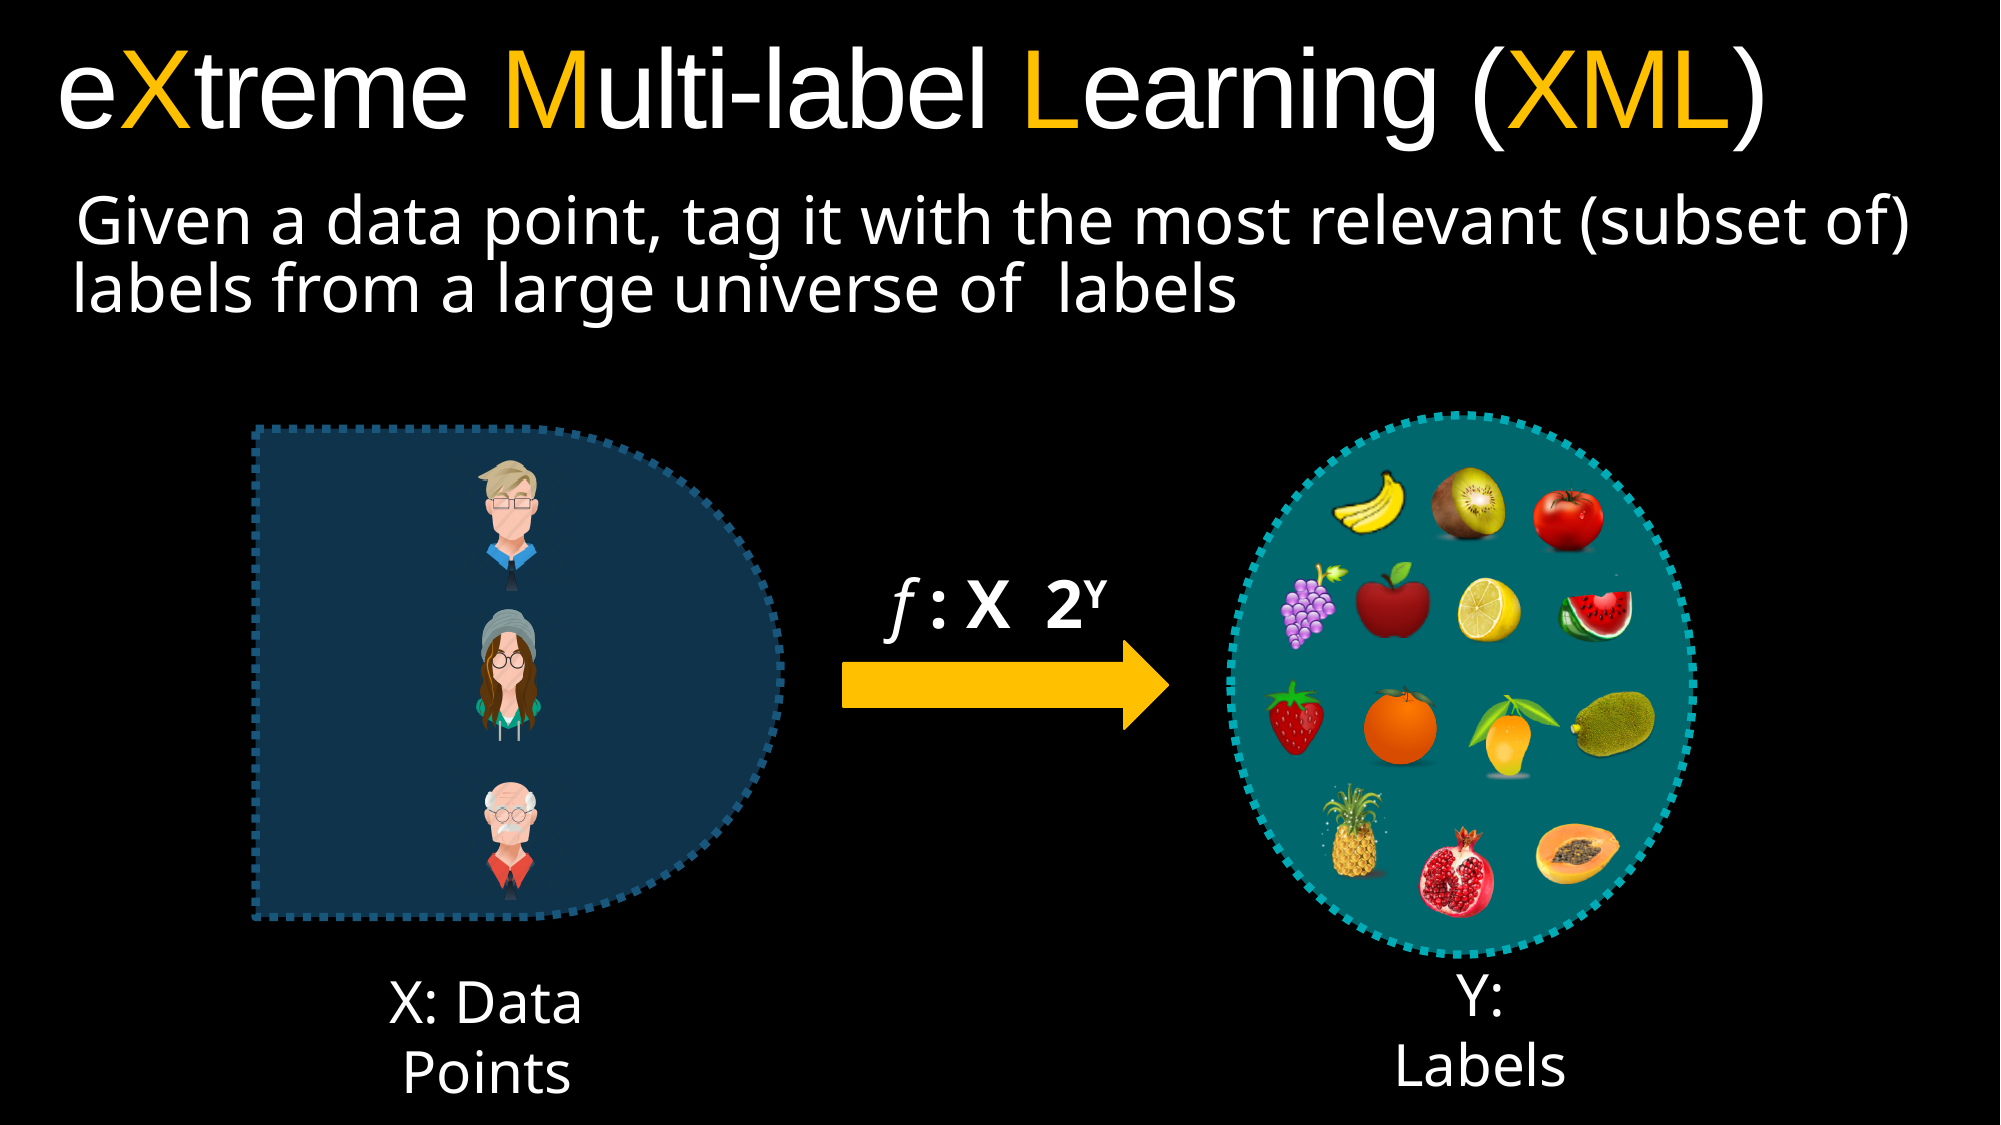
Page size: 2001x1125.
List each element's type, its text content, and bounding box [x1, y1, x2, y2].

picture [1360, 684, 1444, 768]
picture [1567, 679, 1656, 768]
text_box [1229, 414, 1695, 956]
picture [1430, 466, 1506, 543]
picture [1417, 826, 1494, 918]
text_box [842, 640, 1169, 730]
title eXtreme Multi-label Learning (XML) [41, 5, 1945, 183]
picture [1330, 465, 1408, 543]
text_box X: Data Points [305, 991, 668, 1080]
picture [1467, 694, 1560, 780]
picture [1455, 576, 1523, 644]
picture [1530, 479, 1606, 555]
picture [1530, 816, 1625, 891]
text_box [255, 428, 781, 918]
text_box [43, 182, 1431, 1125]
picture [1555, 574, 1636, 655]
picture [1305, 779, 1406, 880]
picture [1267, 562, 1431, 651]
text_box Y: Labels [1355, 984, 1606, 1073]
picture [1255, 679, 1331, 755]
